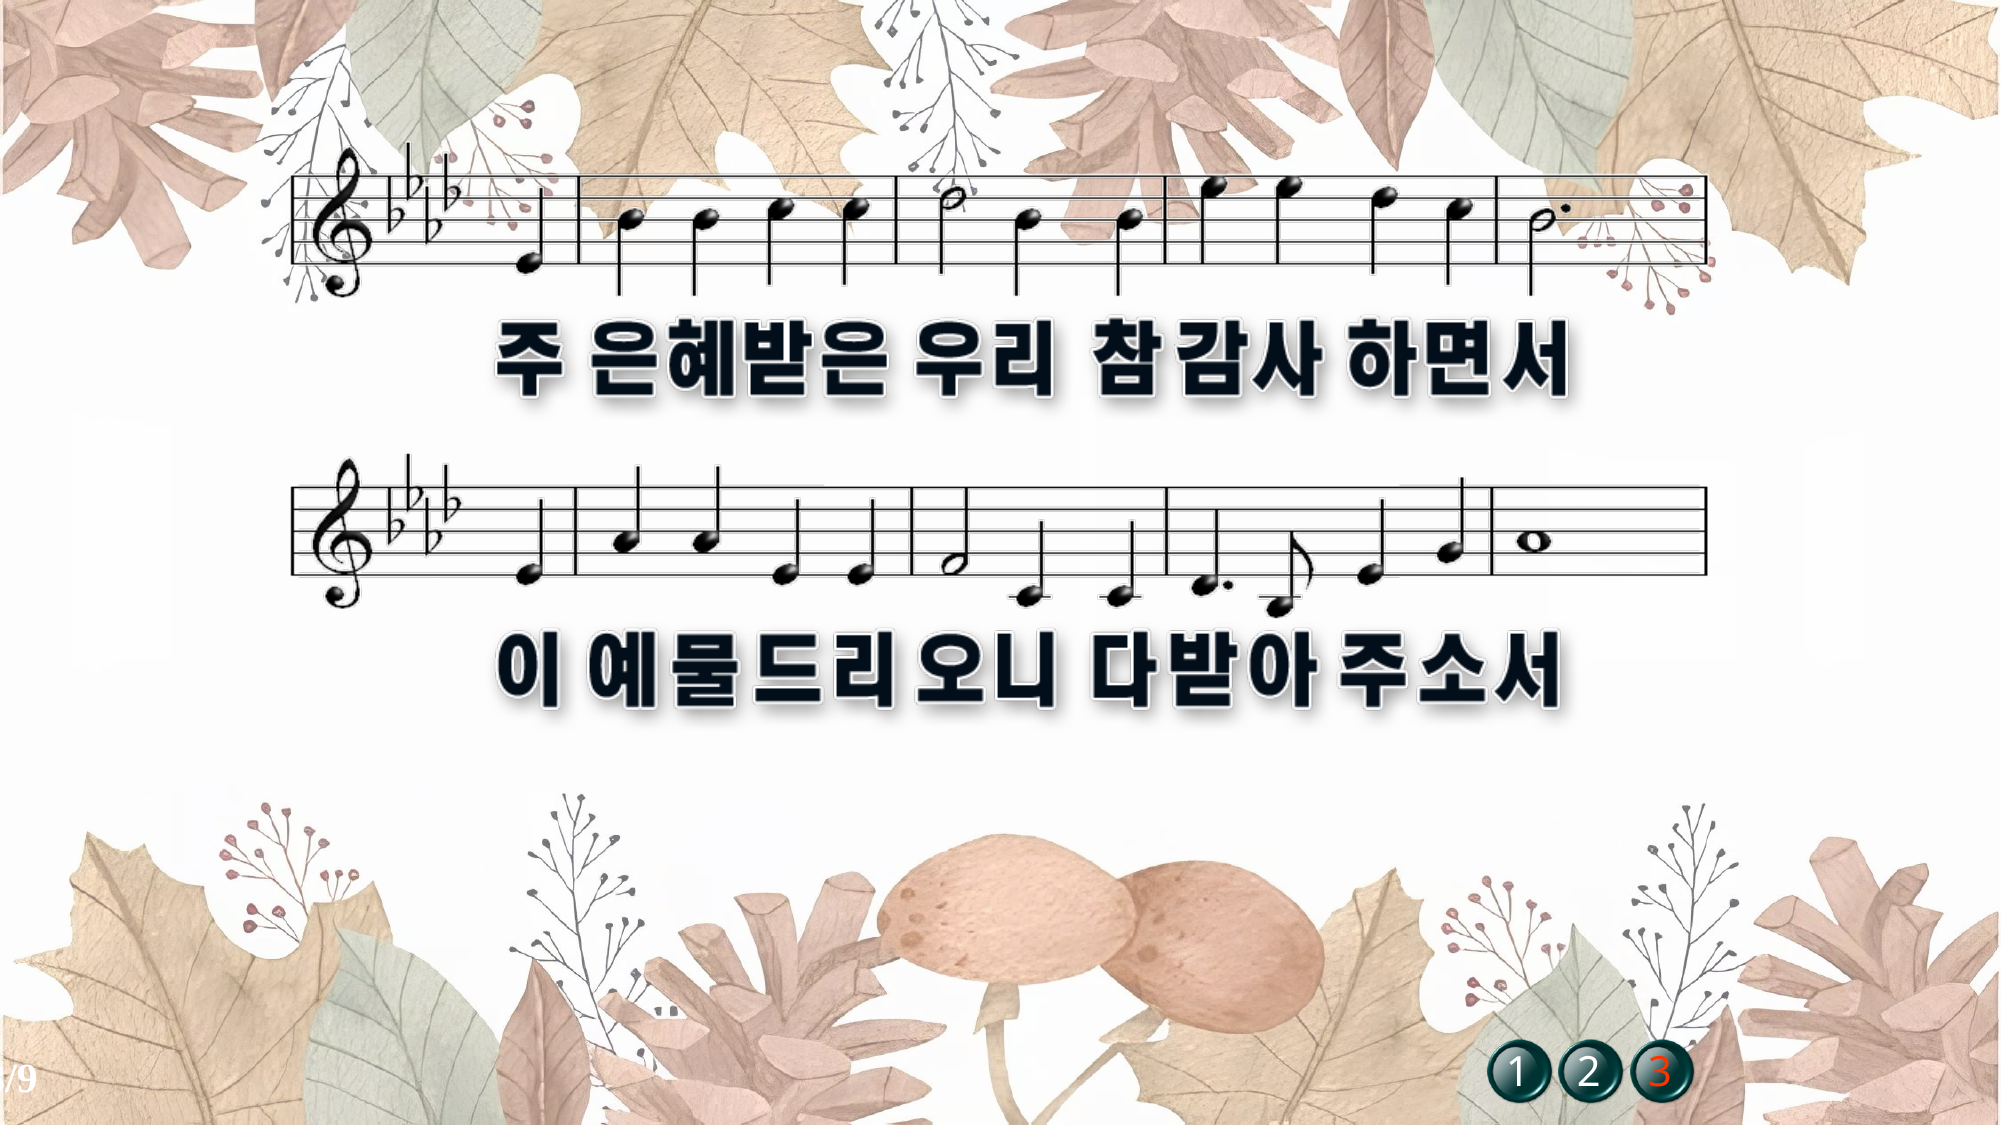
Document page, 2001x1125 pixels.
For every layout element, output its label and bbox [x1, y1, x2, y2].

text_box [1555, 1035, 1626, 1106]
text_box [1484, 1035, 1555, 1106]
text_box [1627, 1035, 1697, 1106]
picture [0, 0, 2001, 1125]
